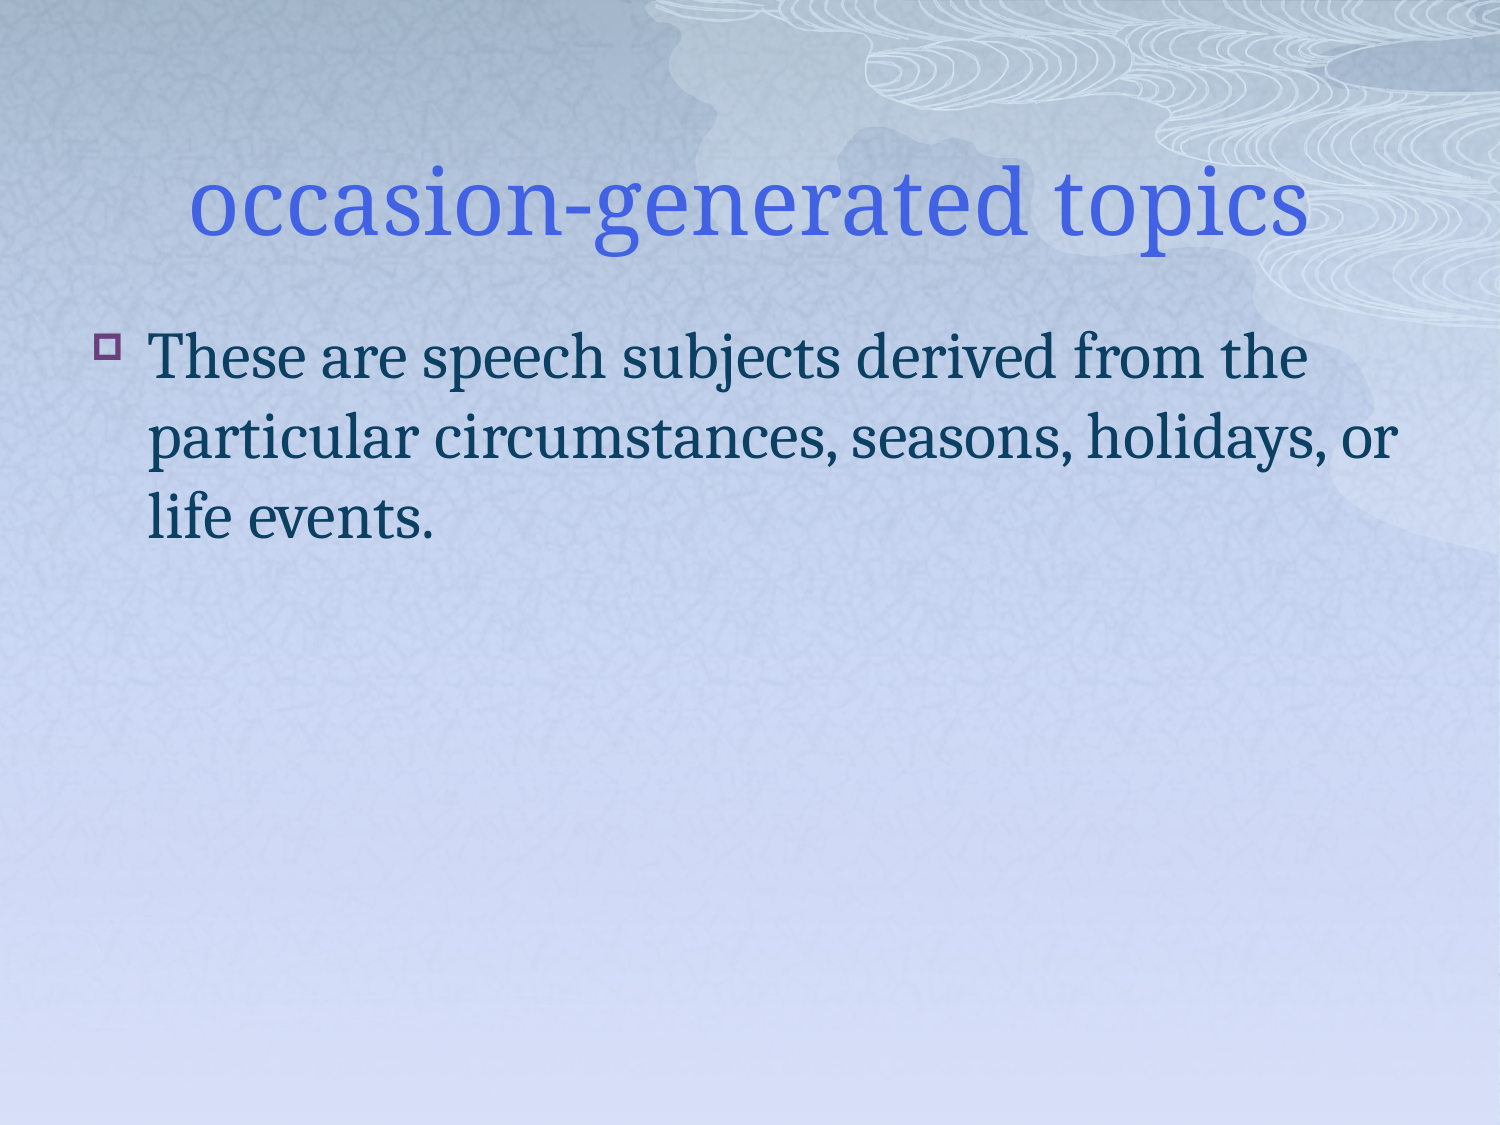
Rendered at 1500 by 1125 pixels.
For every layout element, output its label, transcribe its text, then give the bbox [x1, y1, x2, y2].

title occasion-generated topics [75, 105, 1425, 293]
list These are speech subjects derived from the particular circumstances, seasons, holidays, or life events. [76, 304, 1430, 1032]
